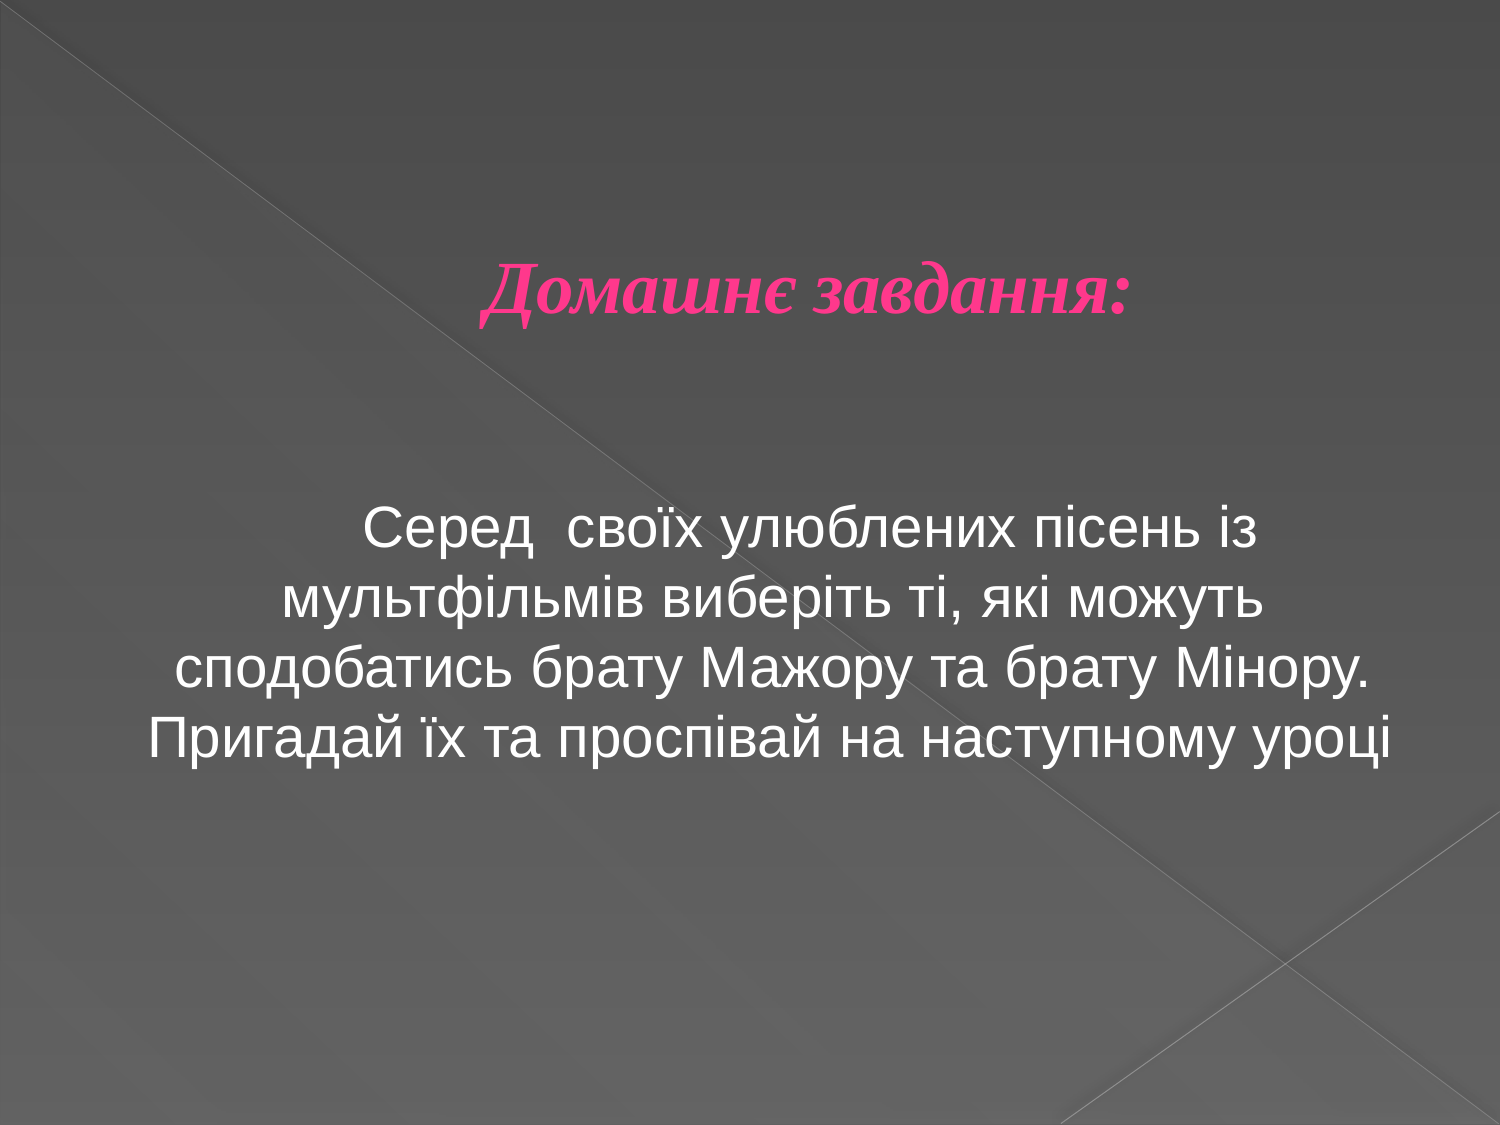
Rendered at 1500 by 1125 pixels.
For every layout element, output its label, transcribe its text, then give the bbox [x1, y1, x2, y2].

text_box Домашнє завдання: Серед своїх улюблених пісень із мультфільмів виберіть ті, які можуть сподобатись брату Мажору та брату Мінору. Пригадай їх та проспівай на наступному уроці [117, 231, 1430, 777]
